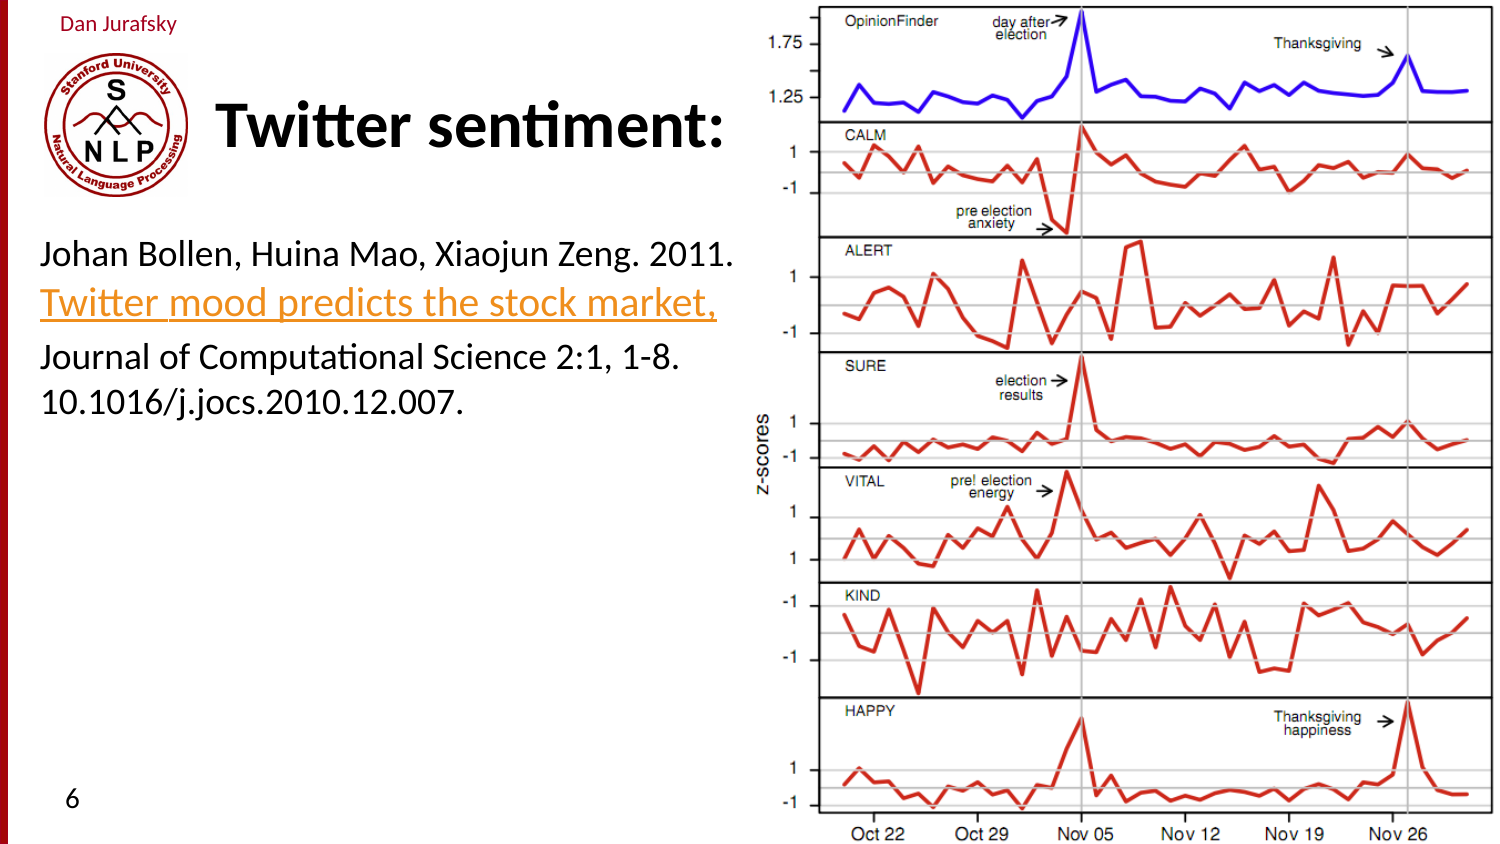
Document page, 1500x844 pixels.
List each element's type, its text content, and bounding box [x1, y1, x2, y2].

slide_number 6 [49, 771, 376, 829]
list Johan Bollen, Huina Mao, Xiaojun Zeng. 2011. Twitter mood predicts the stock market, Journal of Computational Science 2:1, 1-8. 10.1016/j.jocs.2010.12.007. [24, 221, 732, 769]
picture [737, 0, 1500, 844]
picture [44, 53, 188, 197]
title Twitter sentiment: [200, 46, 732, 169]
